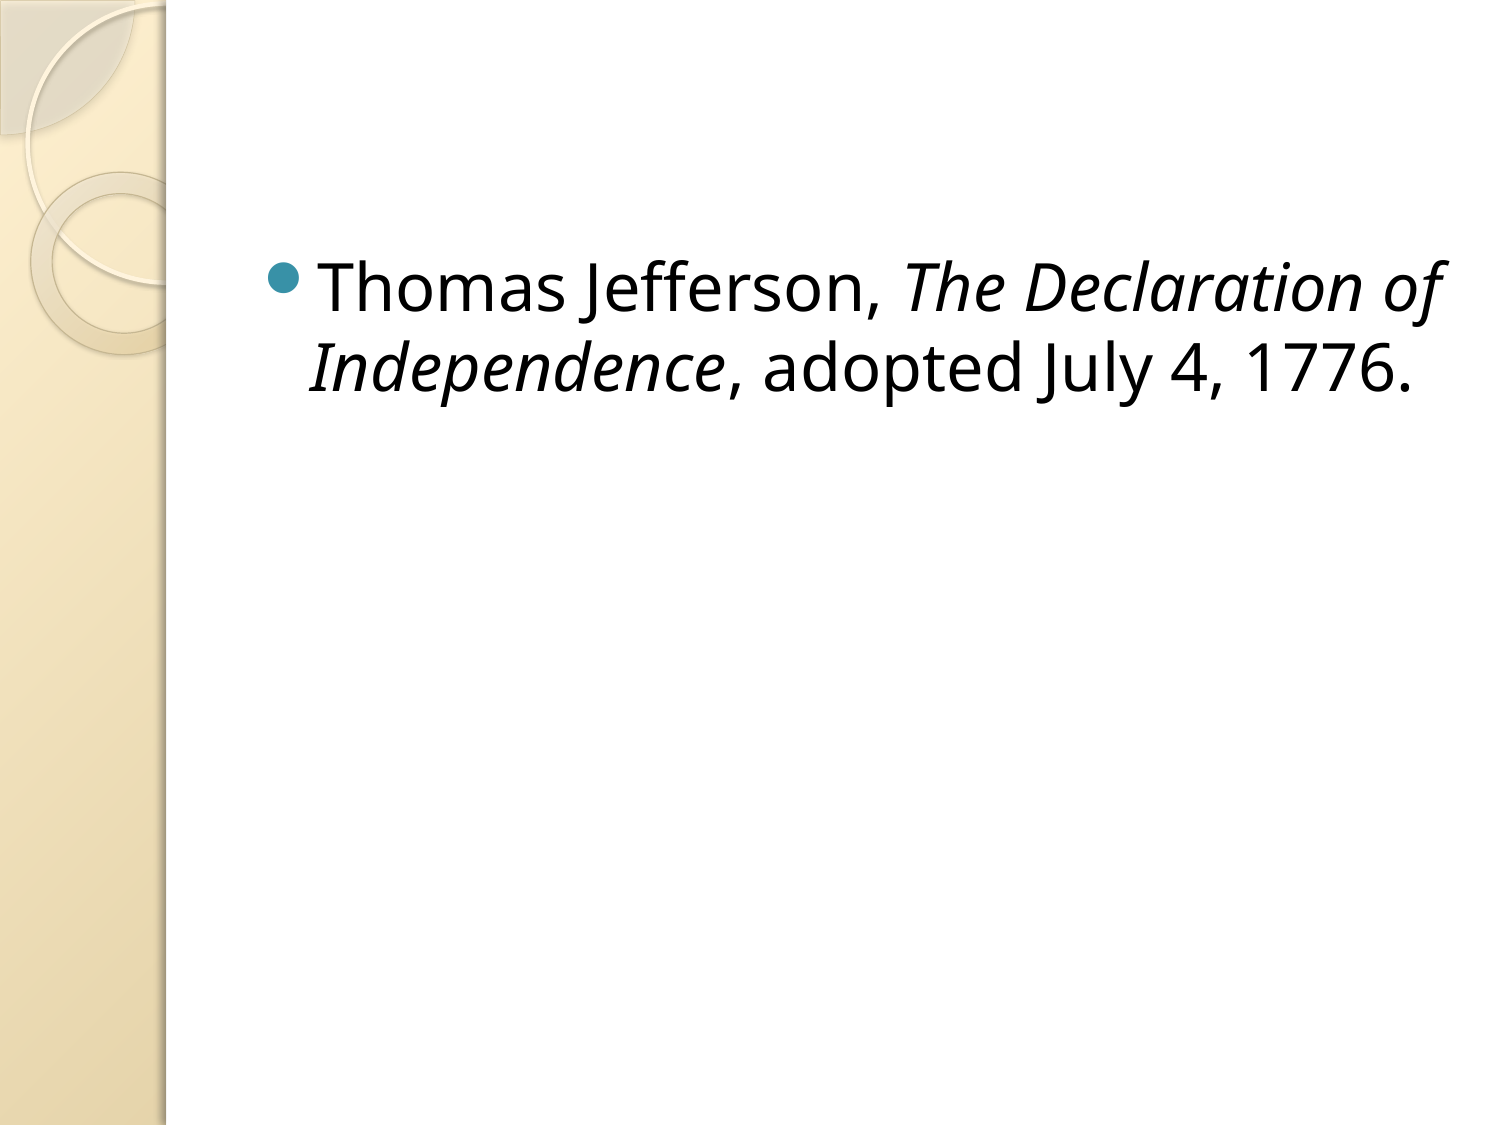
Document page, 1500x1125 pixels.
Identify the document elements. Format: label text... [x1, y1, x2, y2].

list Thomas Jefferson, The Declaration of Independence, adopted July 4, 1776. [235, 237, 1466, 1025]
